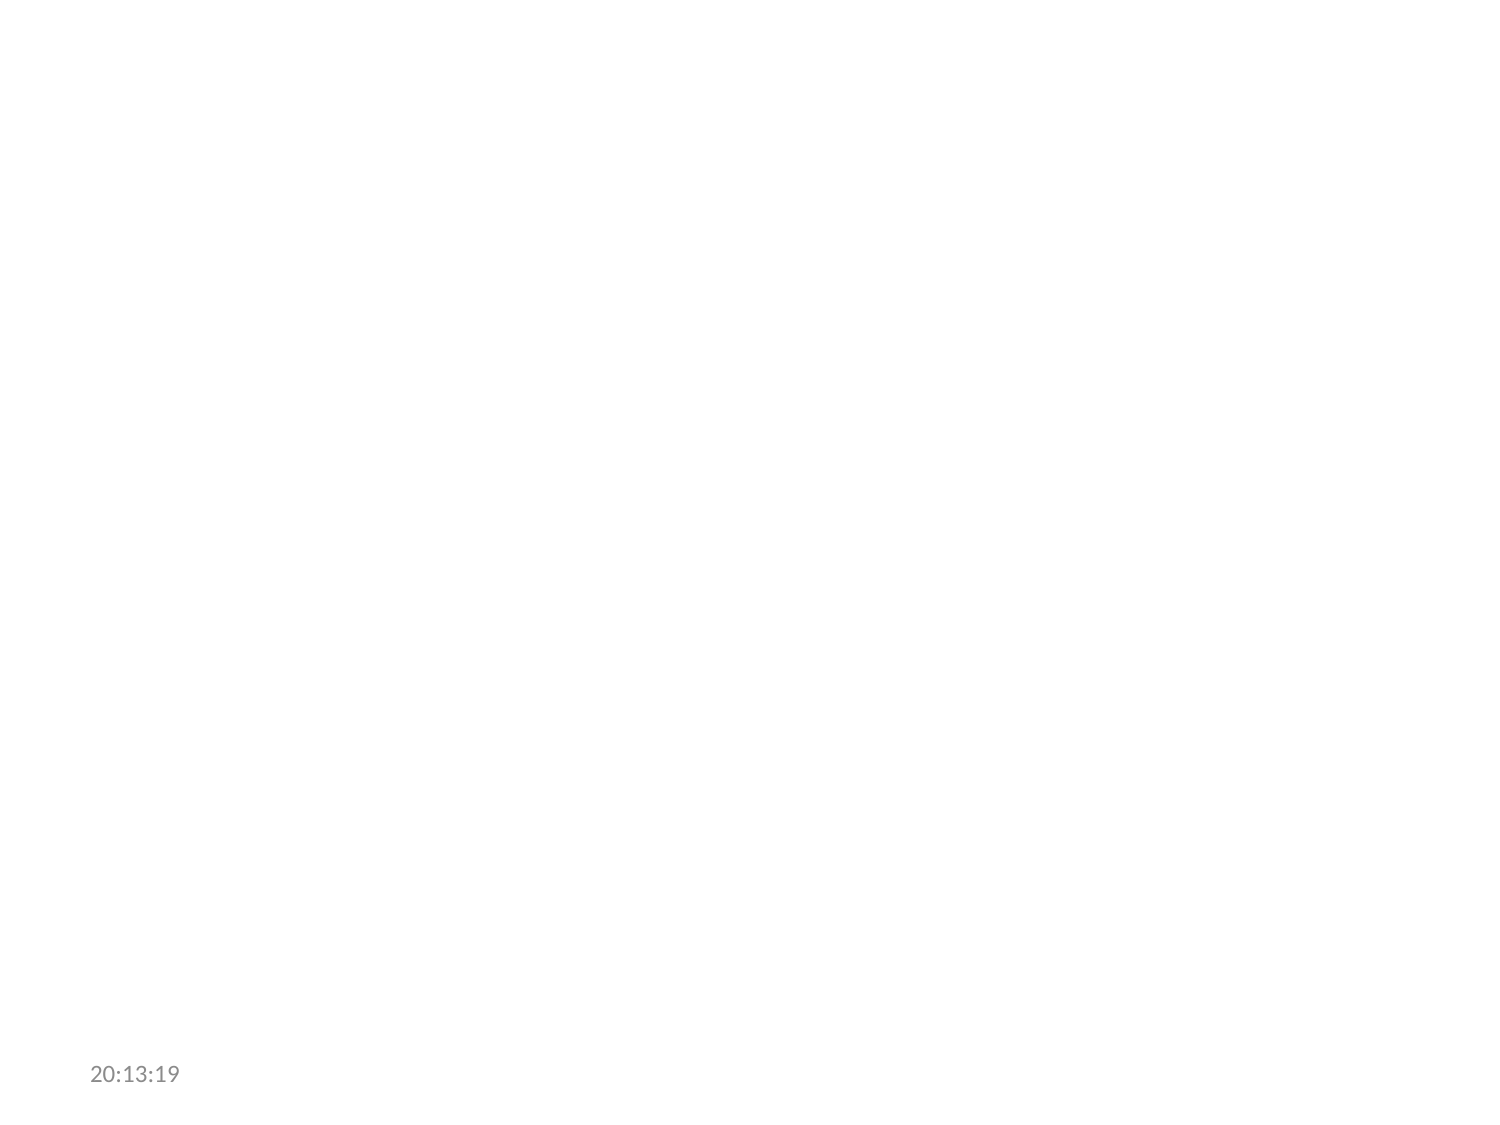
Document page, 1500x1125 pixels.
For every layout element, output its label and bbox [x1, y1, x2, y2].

slide_number [75, 1042, 425, 1103]
